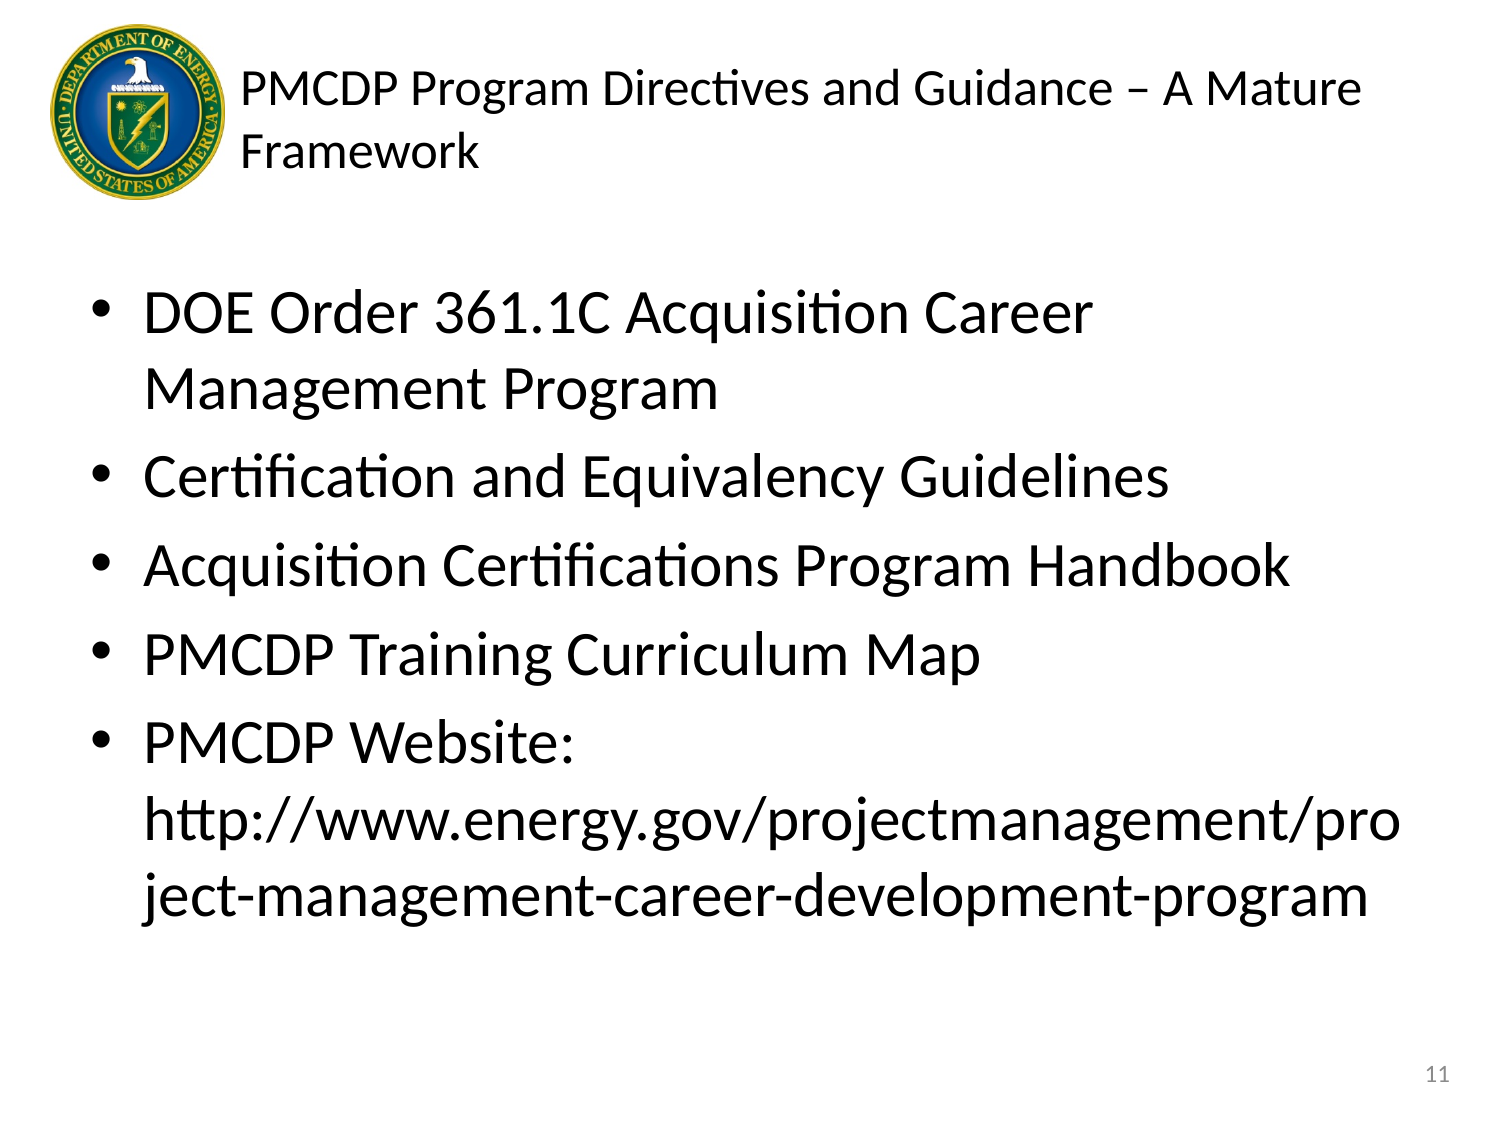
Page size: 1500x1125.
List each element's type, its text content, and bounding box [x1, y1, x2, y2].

slide_number 11 [1115, 1042, 1466, 1103]
title PMCDP Program Directives and Guidance – A Mature Framework [225, 45, 1425, 188]
list DOE Order 361.1C Acquisition Career Management Program Certification and Equivalency Guidelines Acquisition Certifications Program Handbook PMCDP Training Curriculum Map PMCDP Website: http://www.energy.gov/projectmanagement/project-management-career-development-program [75, 262, 1425, 1005]
picture [50, 24, 225, 200]
